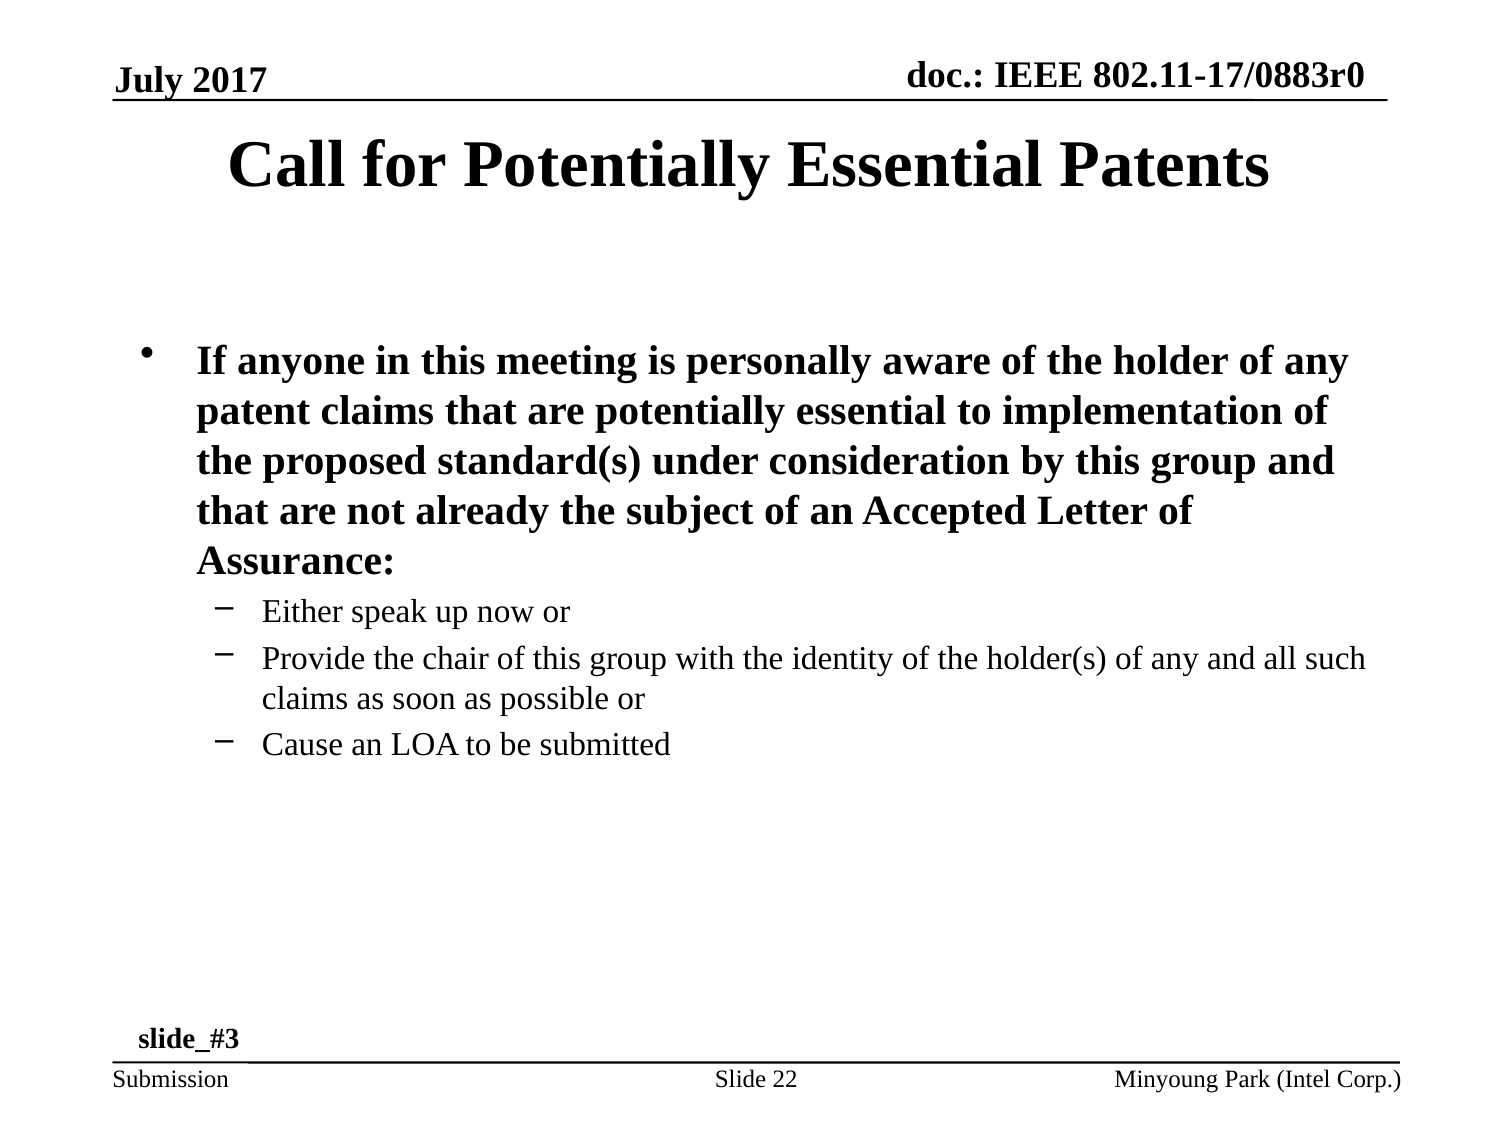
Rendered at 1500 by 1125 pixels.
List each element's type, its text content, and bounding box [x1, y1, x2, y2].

text_box If anyone in this meeting is personally aware of the holder of any patent claims that are potentially essential to implementation of the proposed standard(s) under consideration by this group and that are not already the subject of an Accepted Letter of Assurance: Either speak up now or Provide the chair of this group with the identity of the holder(s) of any and all such claims as soon as possible or Cause an LOA to be submitted [124, 324, 1400, 1000]
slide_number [114, 54, 374, 101]
text_box slide_#3 [123, 1012, 255, 1063]
footer Minyoung Park (Intel Corp.) [949, 1061, 1402, 1093]
text_box Call for Potentially Essential Patents [112, 112, 1388, 288]
slide_number Slide 22 [712, 1061, 800, 1093]
